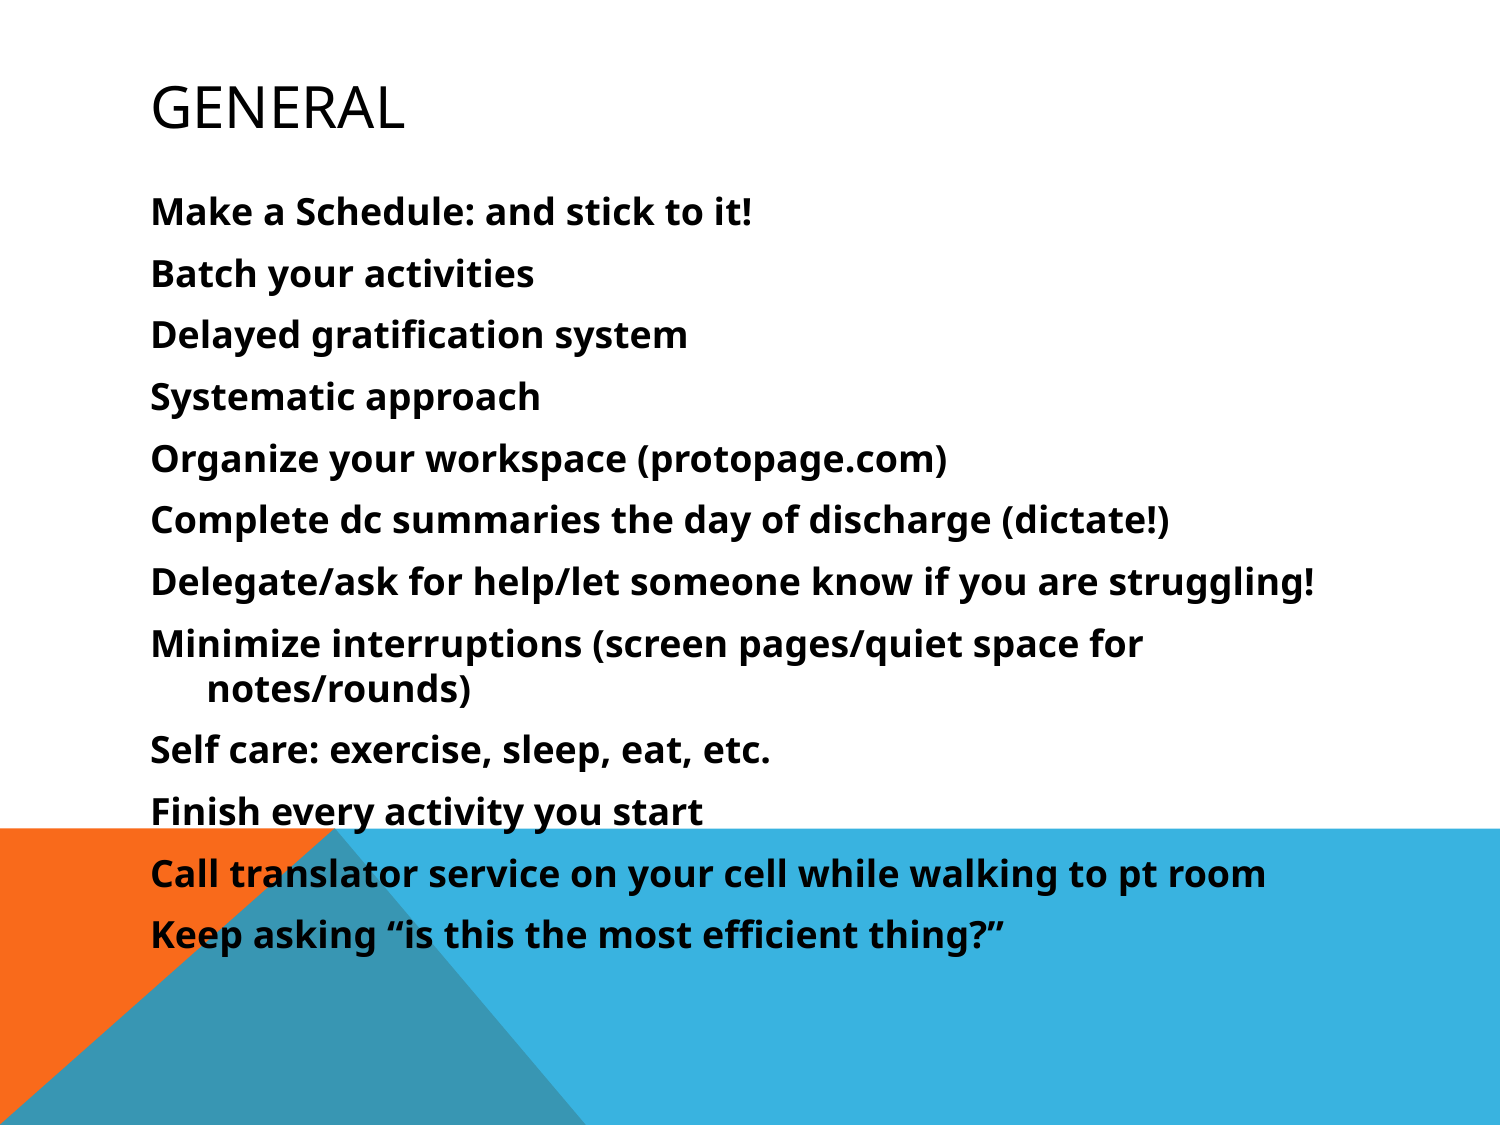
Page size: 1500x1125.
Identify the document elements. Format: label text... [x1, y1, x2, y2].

title General [135, 60, 1369, 150]
list Make a Schedule: and stick to it! Batch your activities Delayed gratification system Systematic approach Organize your workspace (protopage.com) Complete dc summaries the day of discharge (dictate!) Delegate/ask for help/let someone know if you are struggling! Minimize interruptions (screen pages/quiet space for notes/rounds) Self care: exercise, sleep, eat, etc. Finish every activity you start Call translator service on your cell while walking to pt room Keep asking “is this the most efficient thing?” [135, 180, 1369, 1063]
